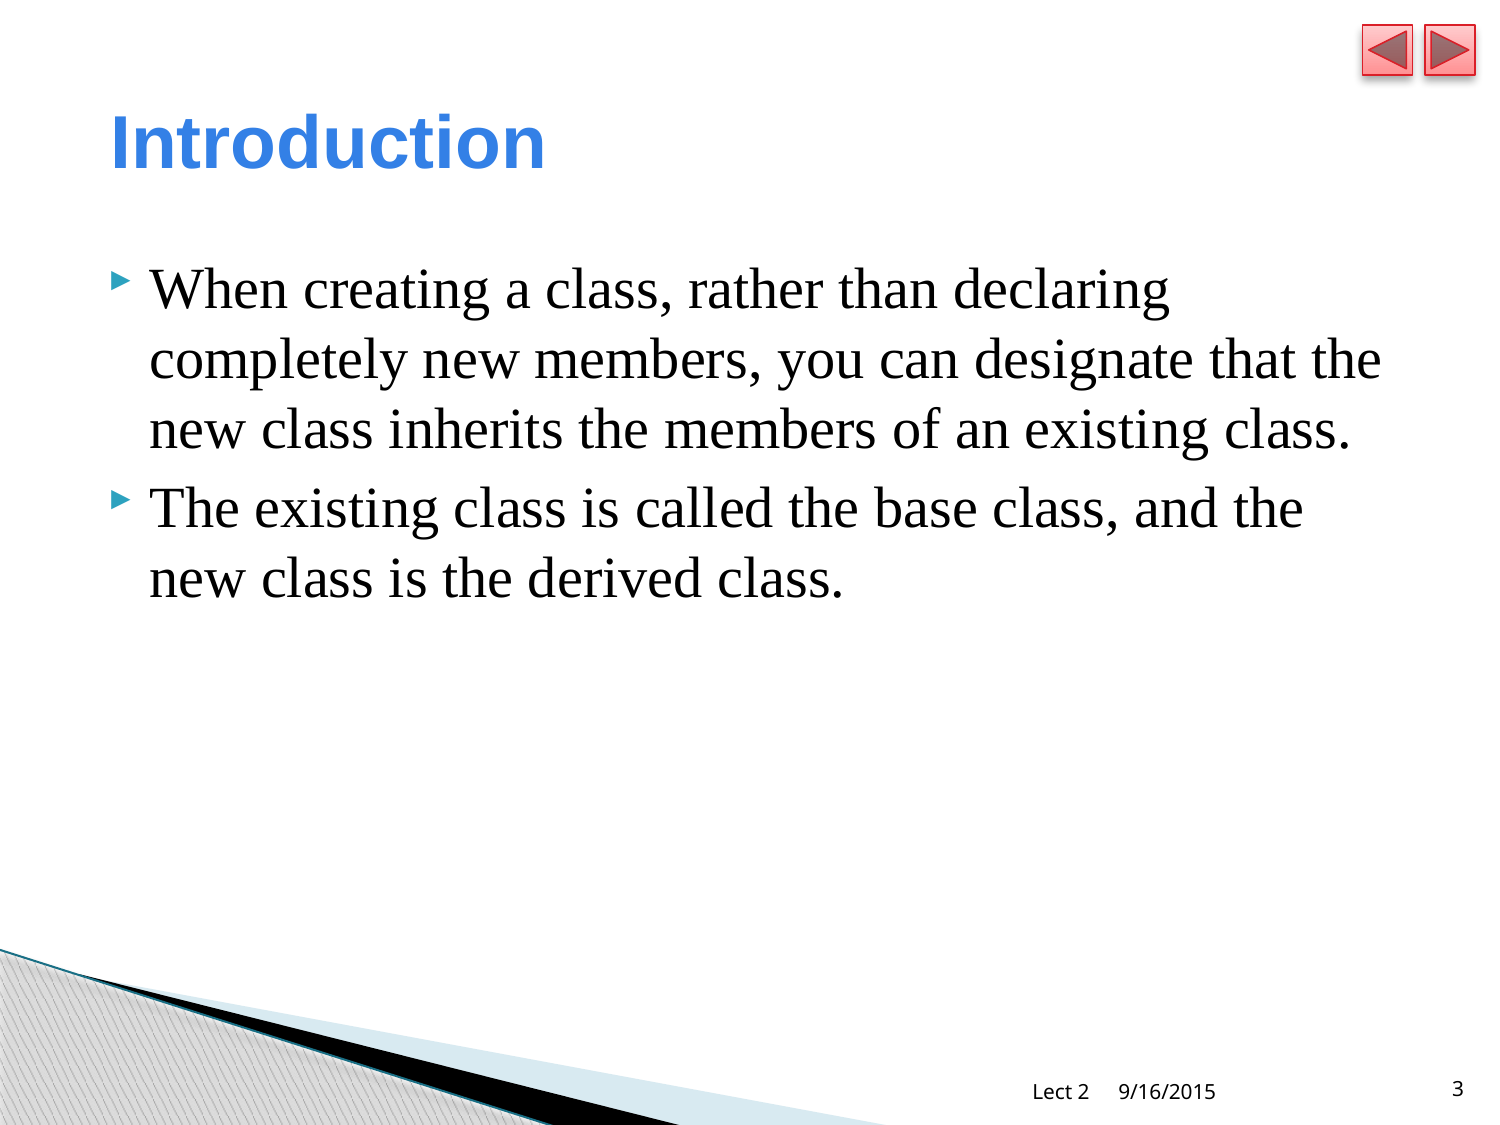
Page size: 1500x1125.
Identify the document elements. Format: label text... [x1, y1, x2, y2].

slide_number 3 [1418, 1051, 1479, 1112]
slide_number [1105, 1051, 1418, 1112]
footer Lect 2 [650, 1051, 1105, 1112]
title Introduction [75, 45, 1425, 233]
list When creating a class, rather than declaring completely new members, you can designate that the new class inherits the members of an existing class. The existing class is called the base class, and the new class is the derived class. [74, 242, 1426, 986]
